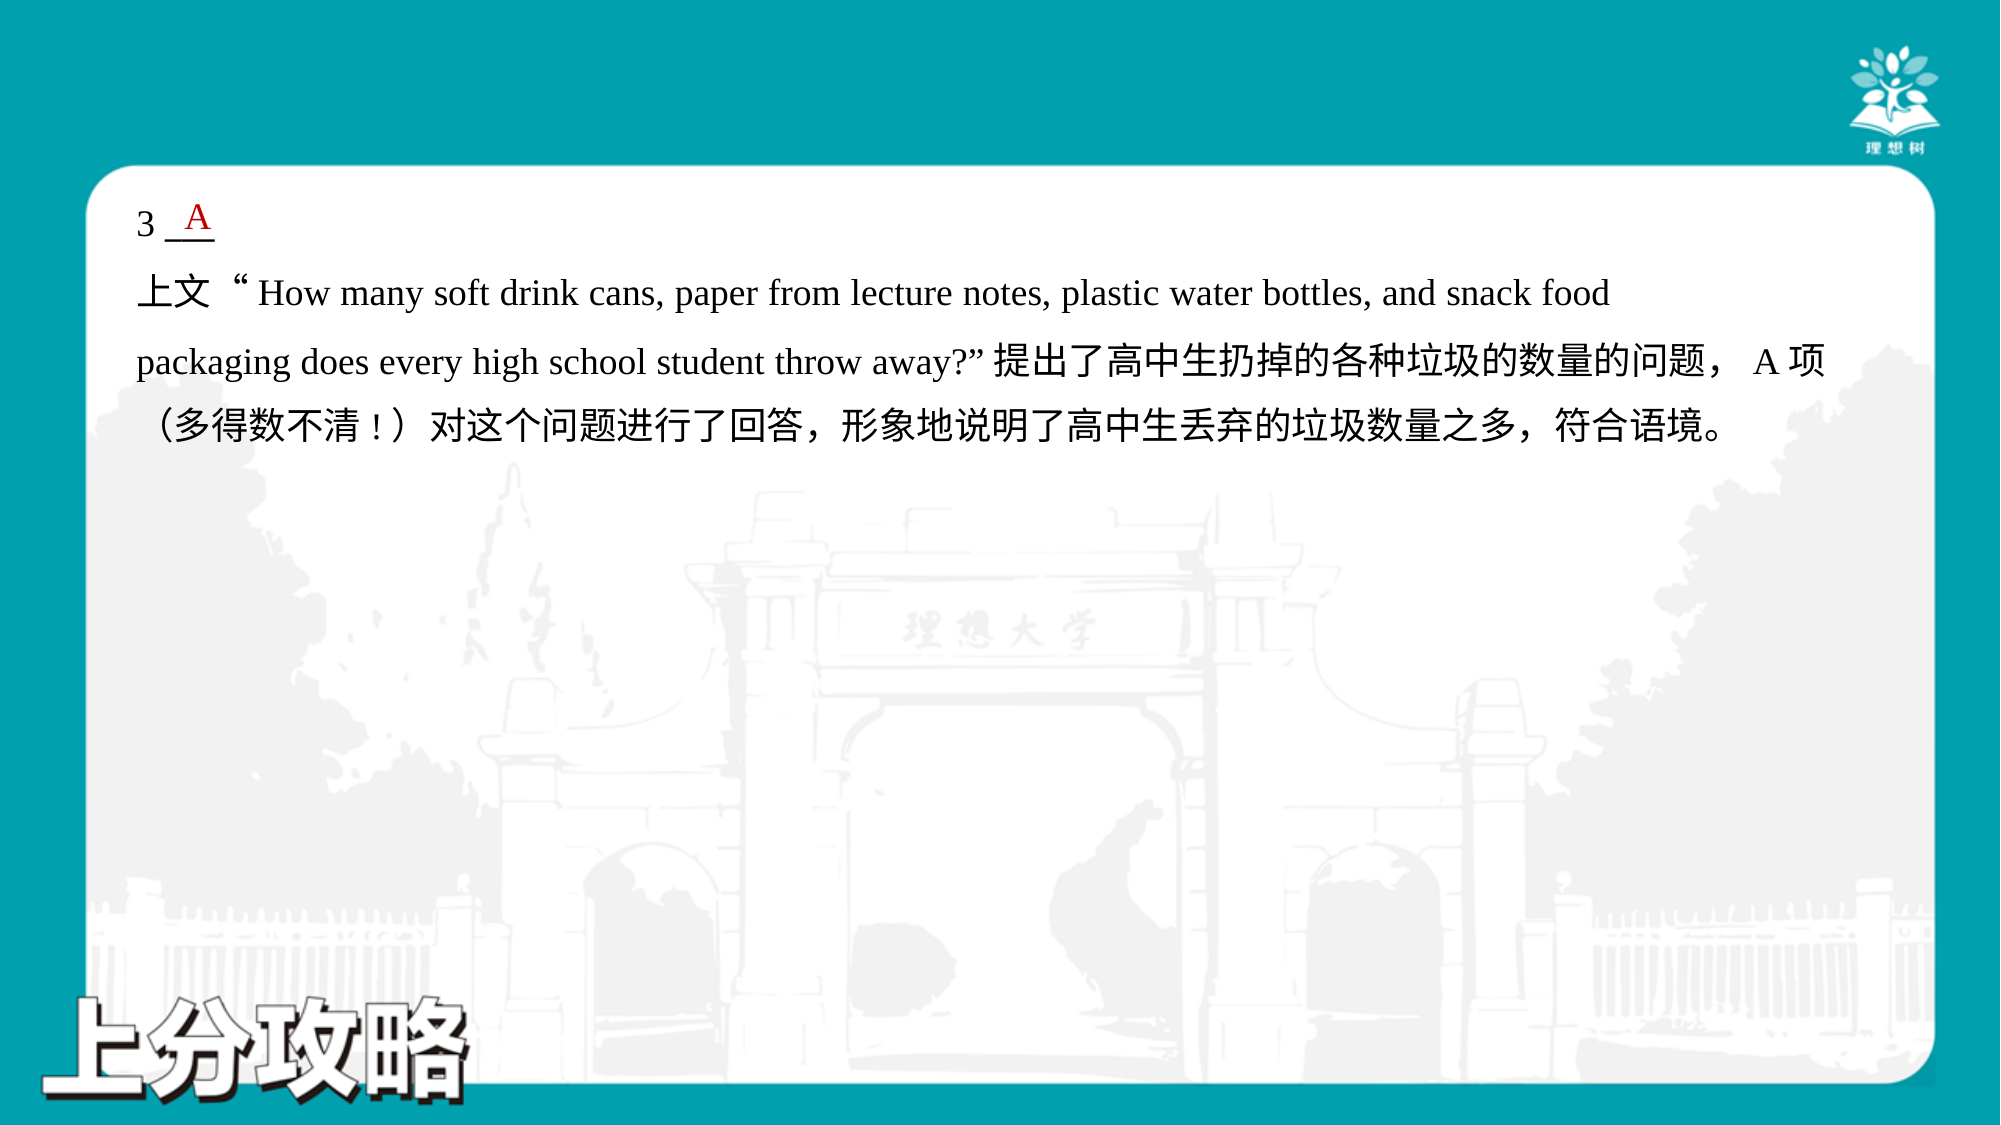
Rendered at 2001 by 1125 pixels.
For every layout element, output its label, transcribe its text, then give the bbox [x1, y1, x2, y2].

text_box 3 ___ [136, 176, 1865, 237]
text_box 上文“How many soft drink cans, paper from lecture notes, plastic water bottles, and snack food packaging does every high school student throw away?”提出了高中生扔掉的各种垃圾的数量的问题，A项 （多得数不清!）对这个问题进行了回答，形象地说明了高中生丢弃的垃圾数量之多，符合语境。 [136, 244, 1865, 441]
text_box A [170, 170, 226, 230]
picture [0, 0, 2000, 1125]
